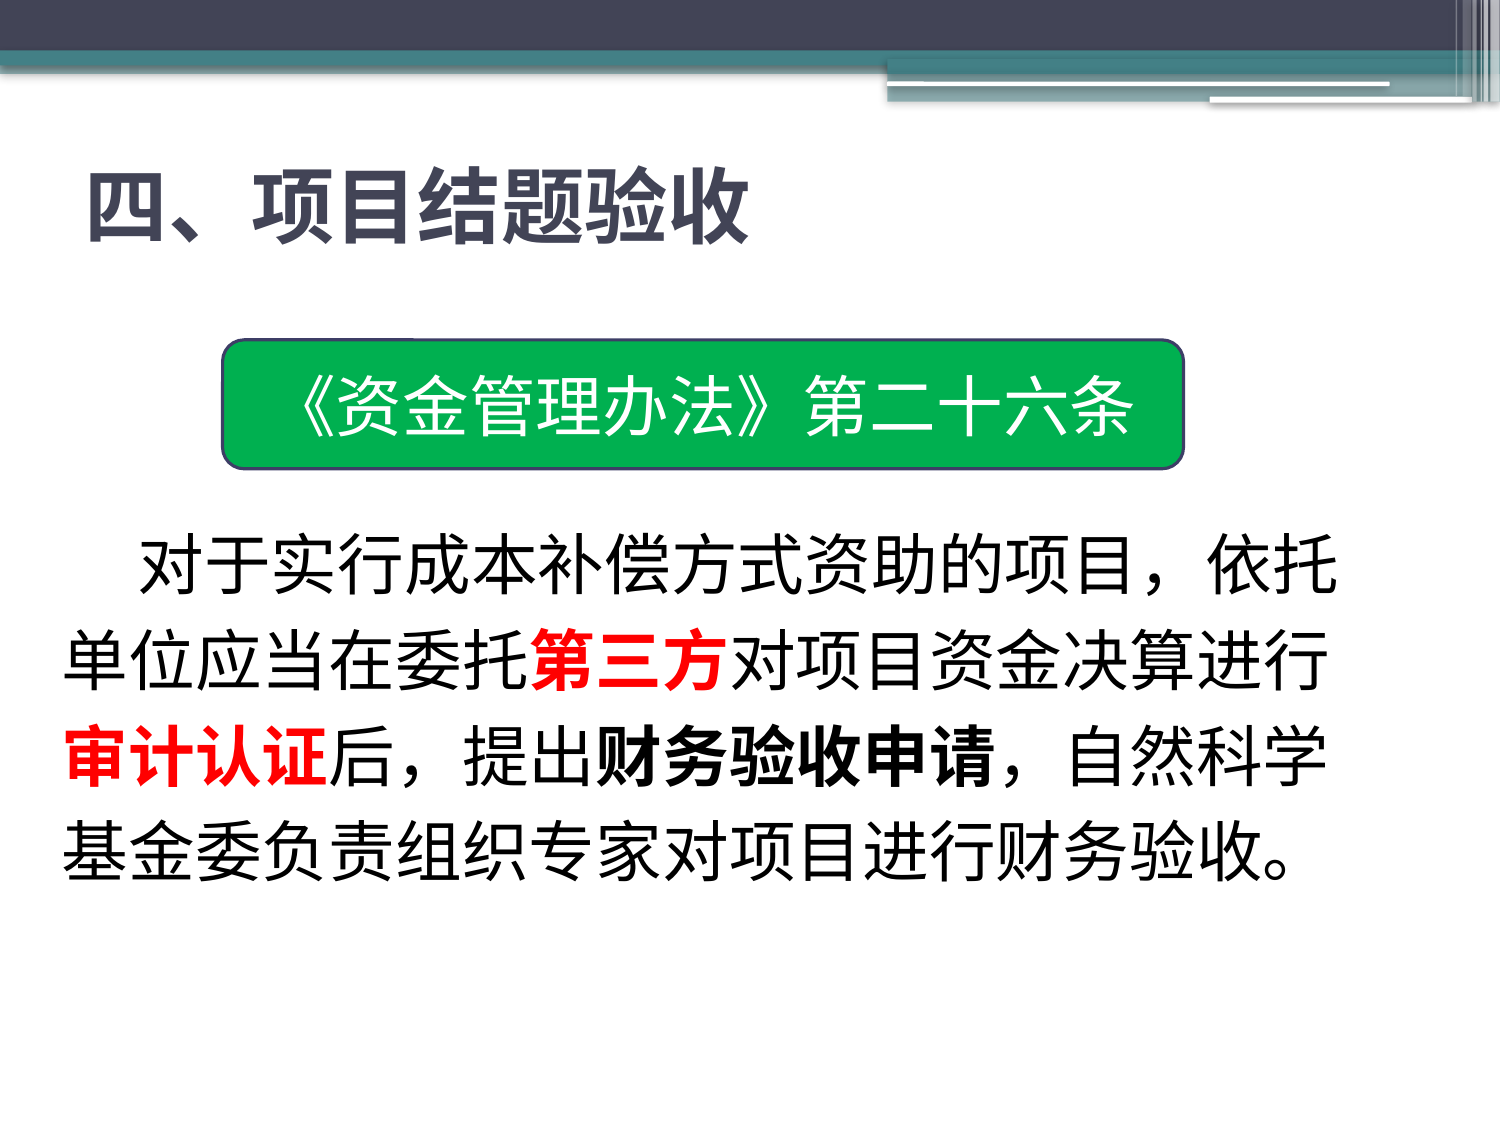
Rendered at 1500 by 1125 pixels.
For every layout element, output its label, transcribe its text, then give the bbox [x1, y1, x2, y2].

list 对于实行成本补偿方式资助的项目，依托单位应当在委托第三方对项目资金决算进行审计认证后，提出财务验收申请，自然科学基金委负责组织专家对项目进行财务验收。 [46, 351, 1408, 1057]
text_box 《资金管理办法》第二十六条 [220, 338, 1186, 471]
title 四、项目结题验收 [70, 117, 1421, 293]
